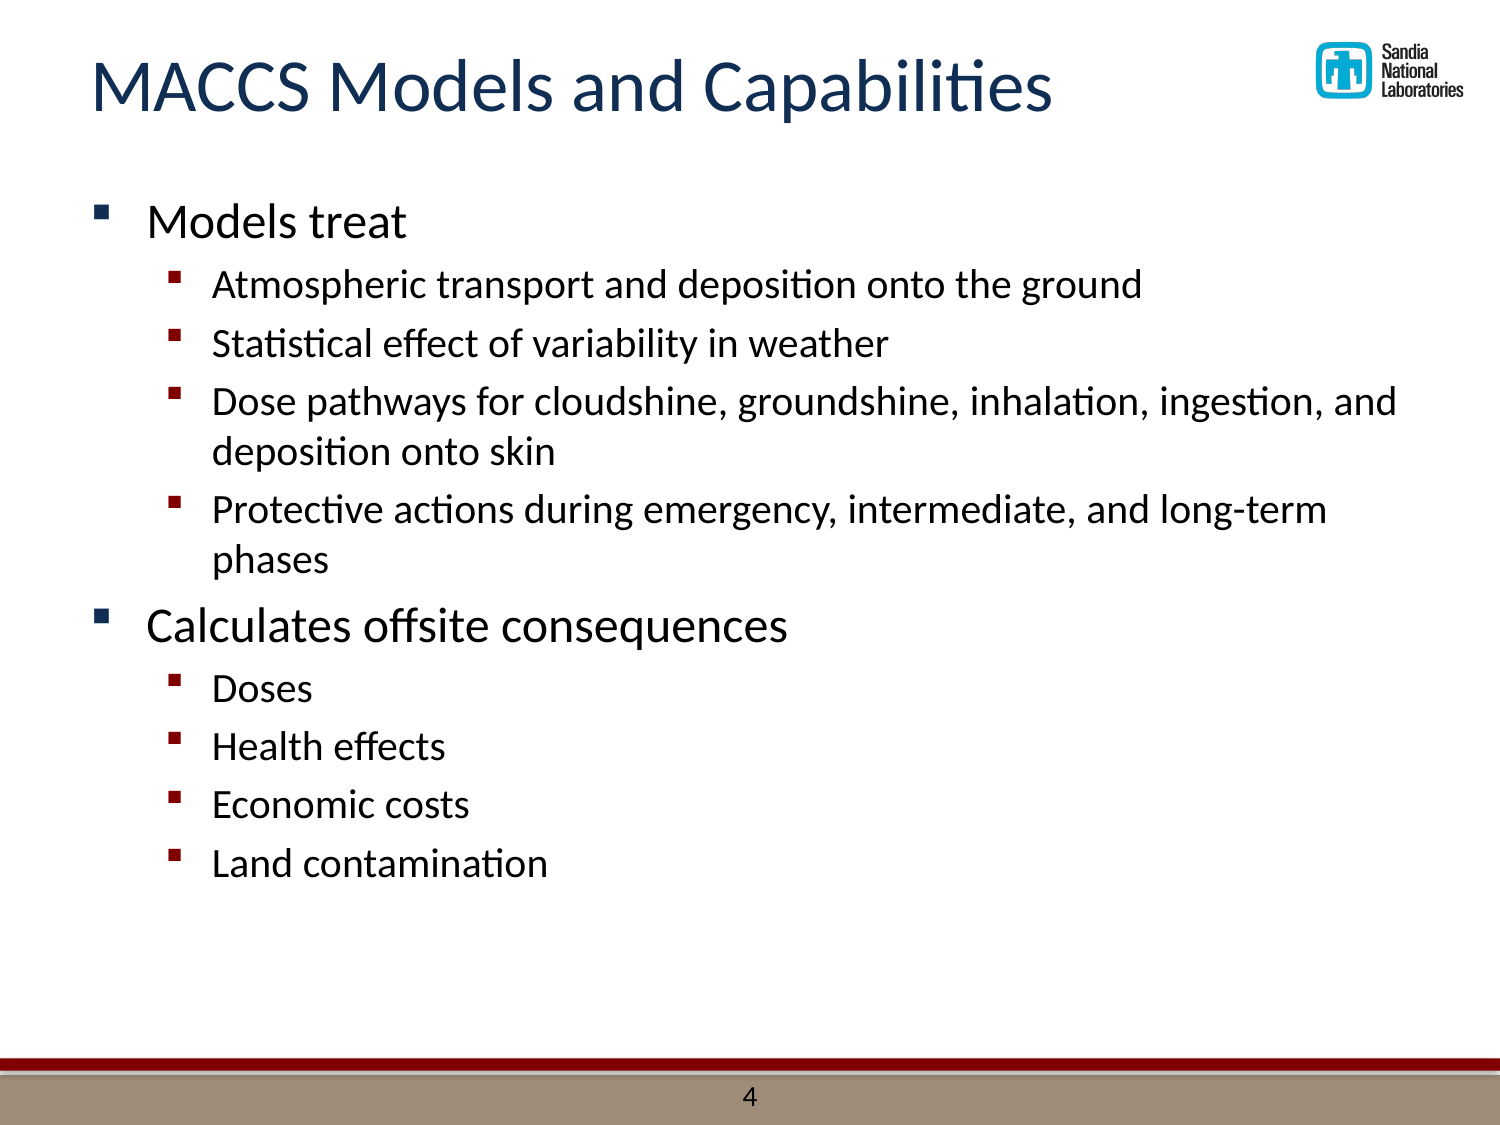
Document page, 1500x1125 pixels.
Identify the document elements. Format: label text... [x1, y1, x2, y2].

title MACCS Models and Capabilities [74, 0, 1426, 163]
list Models treat Atmospheric transport and deposition onto the ground Statistical effect of variability in weather Dose pathways for cloudshine, groundshine, inhalation, ingestion, and deposition onto skin Protective actions during emergency, intermediate, and long-term phases Calculates offsite consequences Doses Health effects Economic costs Land contamination [74, 181, 1426, 1006]
picture [1426, 37, 1467, 105]
footer 4 [512, 1069, 988, 1117]
